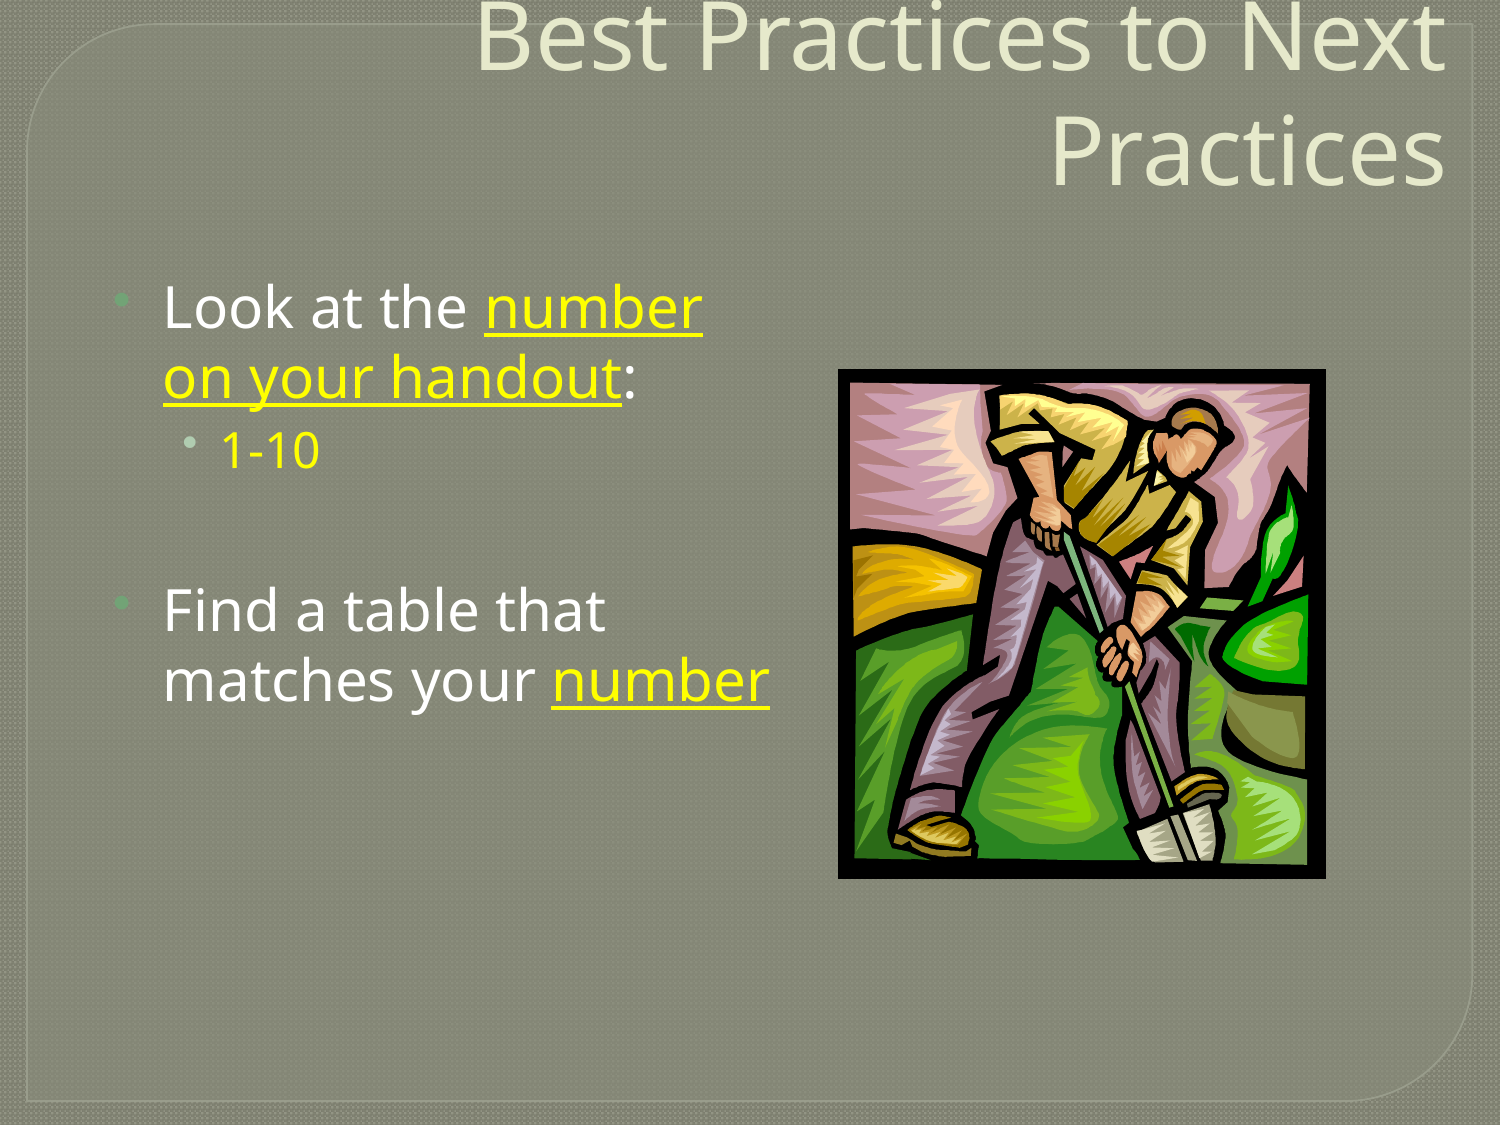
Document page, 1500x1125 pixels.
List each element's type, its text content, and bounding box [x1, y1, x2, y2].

title Best Practices to Next Practices [24, 37, 1463, 213]
list Look at the number on your handout: 1-10 Find a table that matches your number [99, 262, 788, 1050]
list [837, 362, 1334, 887]
